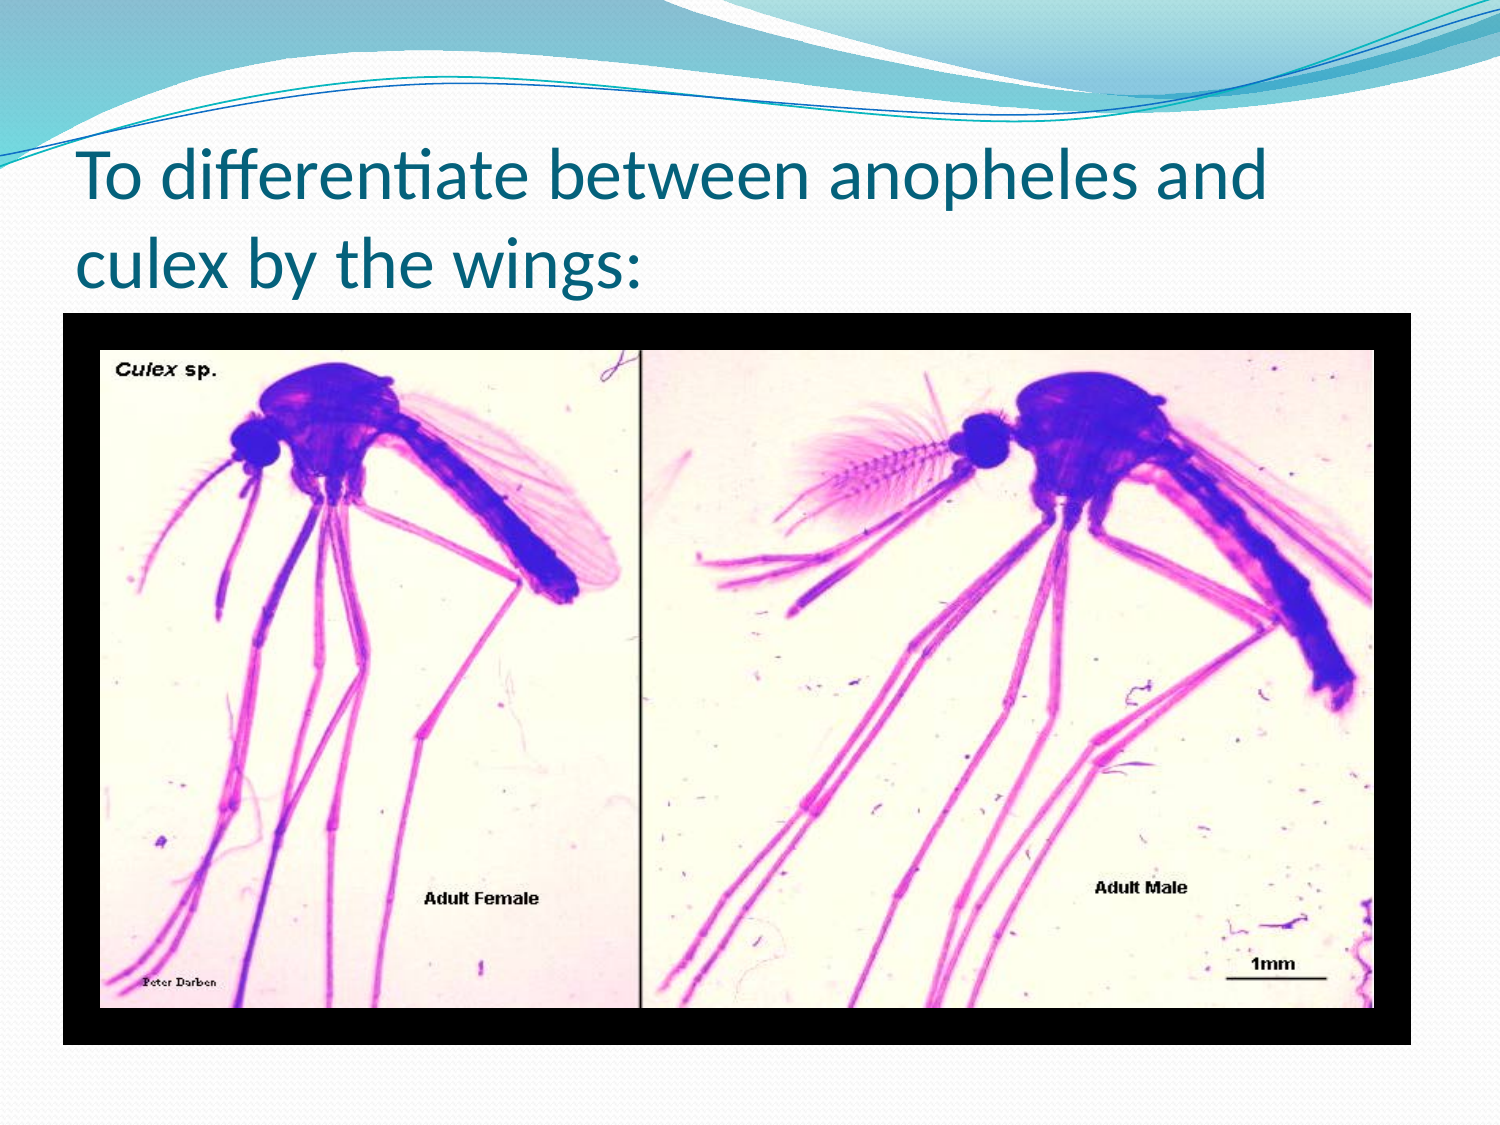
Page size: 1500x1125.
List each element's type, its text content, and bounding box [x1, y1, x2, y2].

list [99, 349, 1375, 1009]
title To differentiate between anopheles and culex by the wings: [75, 115, 1425, 303]
